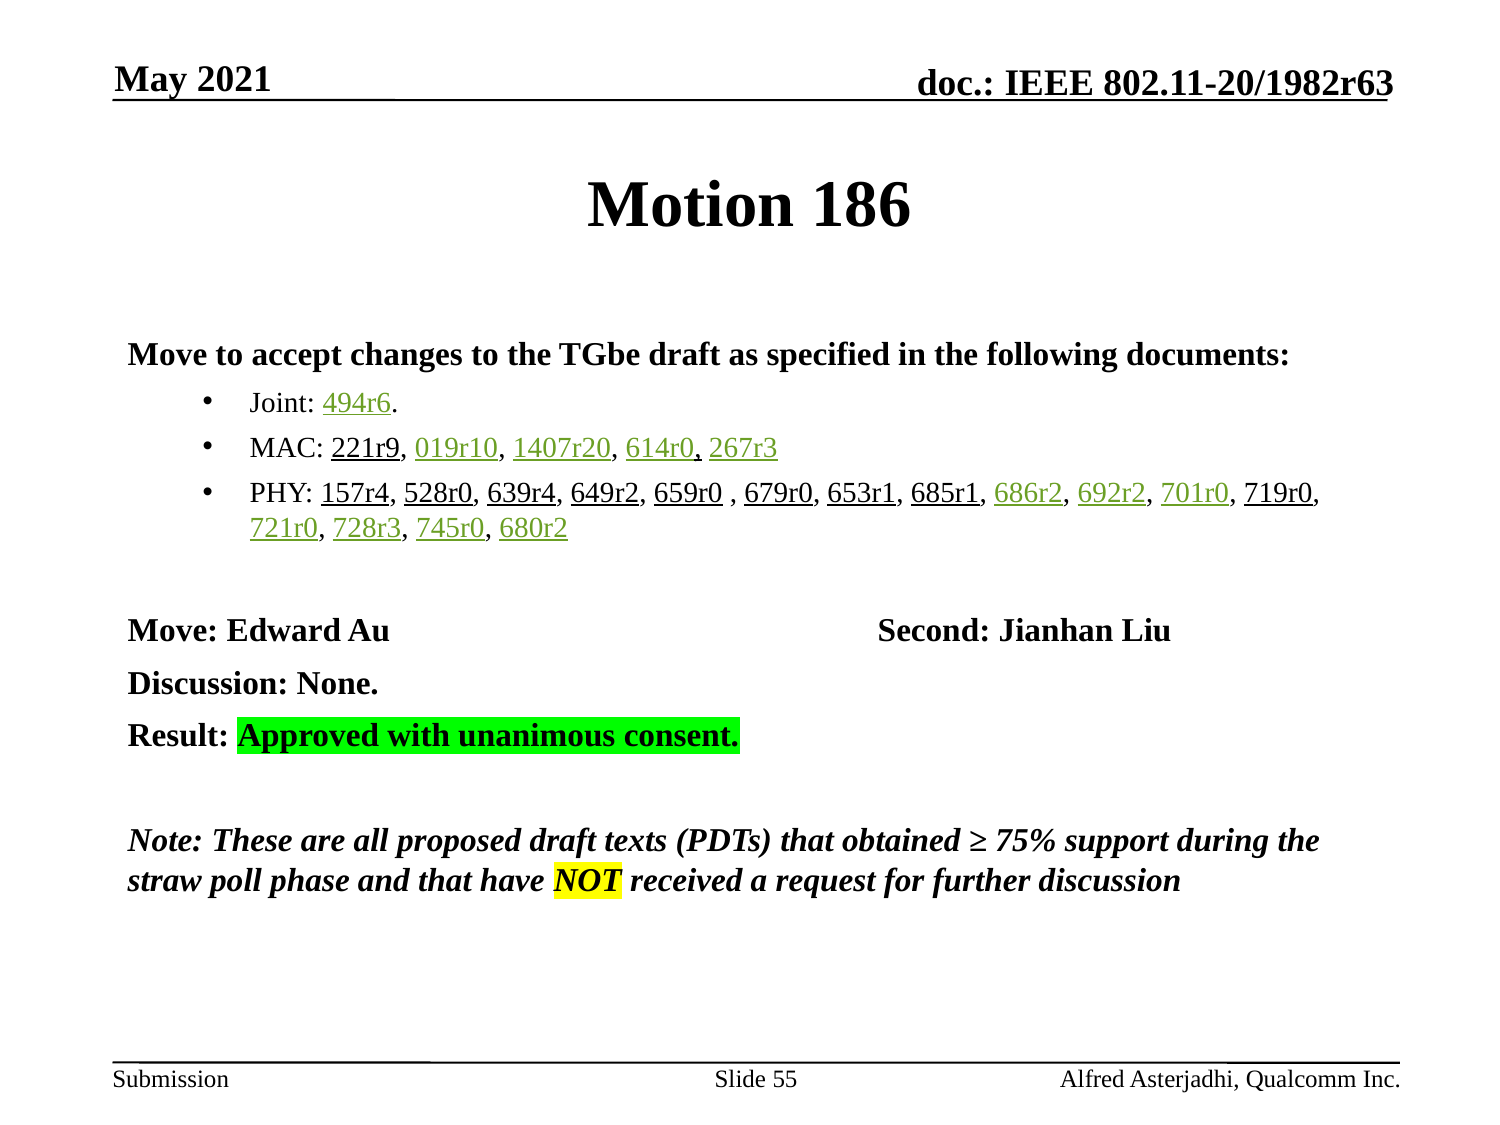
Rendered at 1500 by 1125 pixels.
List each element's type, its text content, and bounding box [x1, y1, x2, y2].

slide_number Slide 55 [712, 1061, 800, 1123]
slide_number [114, 54, 423, 100]
list Move to accept changes to the TGbe draft as specified in the following documents: Joint: 494r6. MAC: 221r9, 019r10, 1407r20, 614r0, 267r3 PHY: 157r4, 528r0, 639r4, 649r2, 659r0 , 679r0, 653r1, 685r1, 686r2, 692r2, 701r0, 719r0, 721r0, 728r3, 745r0, 680r2 Move: Edward Au Second: Jianhan Liu Discussion: None. Result: Approved with unanimous consent. Note: These are all proposed draft texts (PDTs) that obtained ≥ 75% support during the straw poll phase and that have NOT received a request for further discussion [112, 324, 1388, 1000]
footer Alfred Asterjadhi, Qualcomm Inc. [878, 1061, 1402, 1093]
title Motion 186 [112, 112, 1388, 288]
